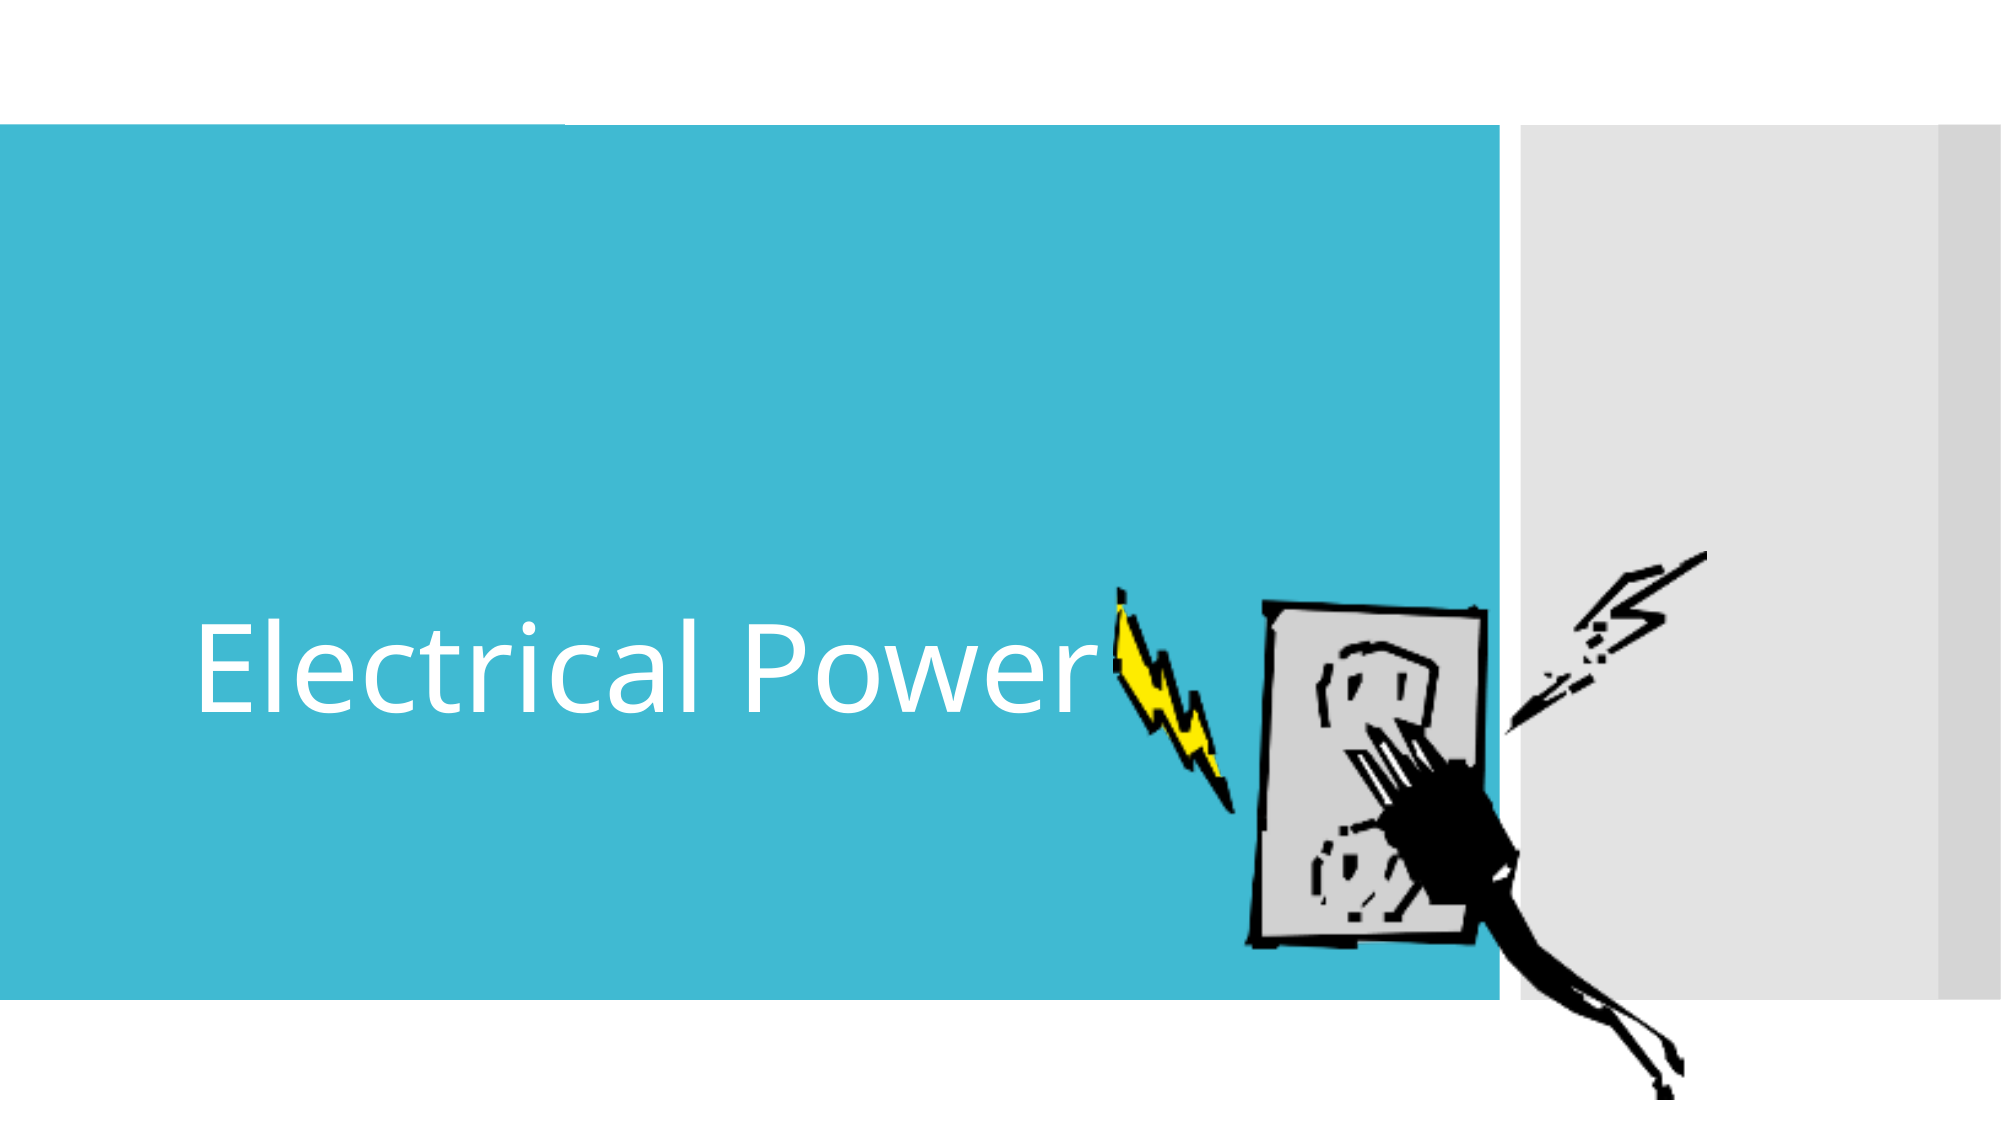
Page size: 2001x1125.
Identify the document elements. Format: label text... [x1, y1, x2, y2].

picture [1113, 551, 1707, 1100]
title Electrical Power [175, 213, 1376, 747]
